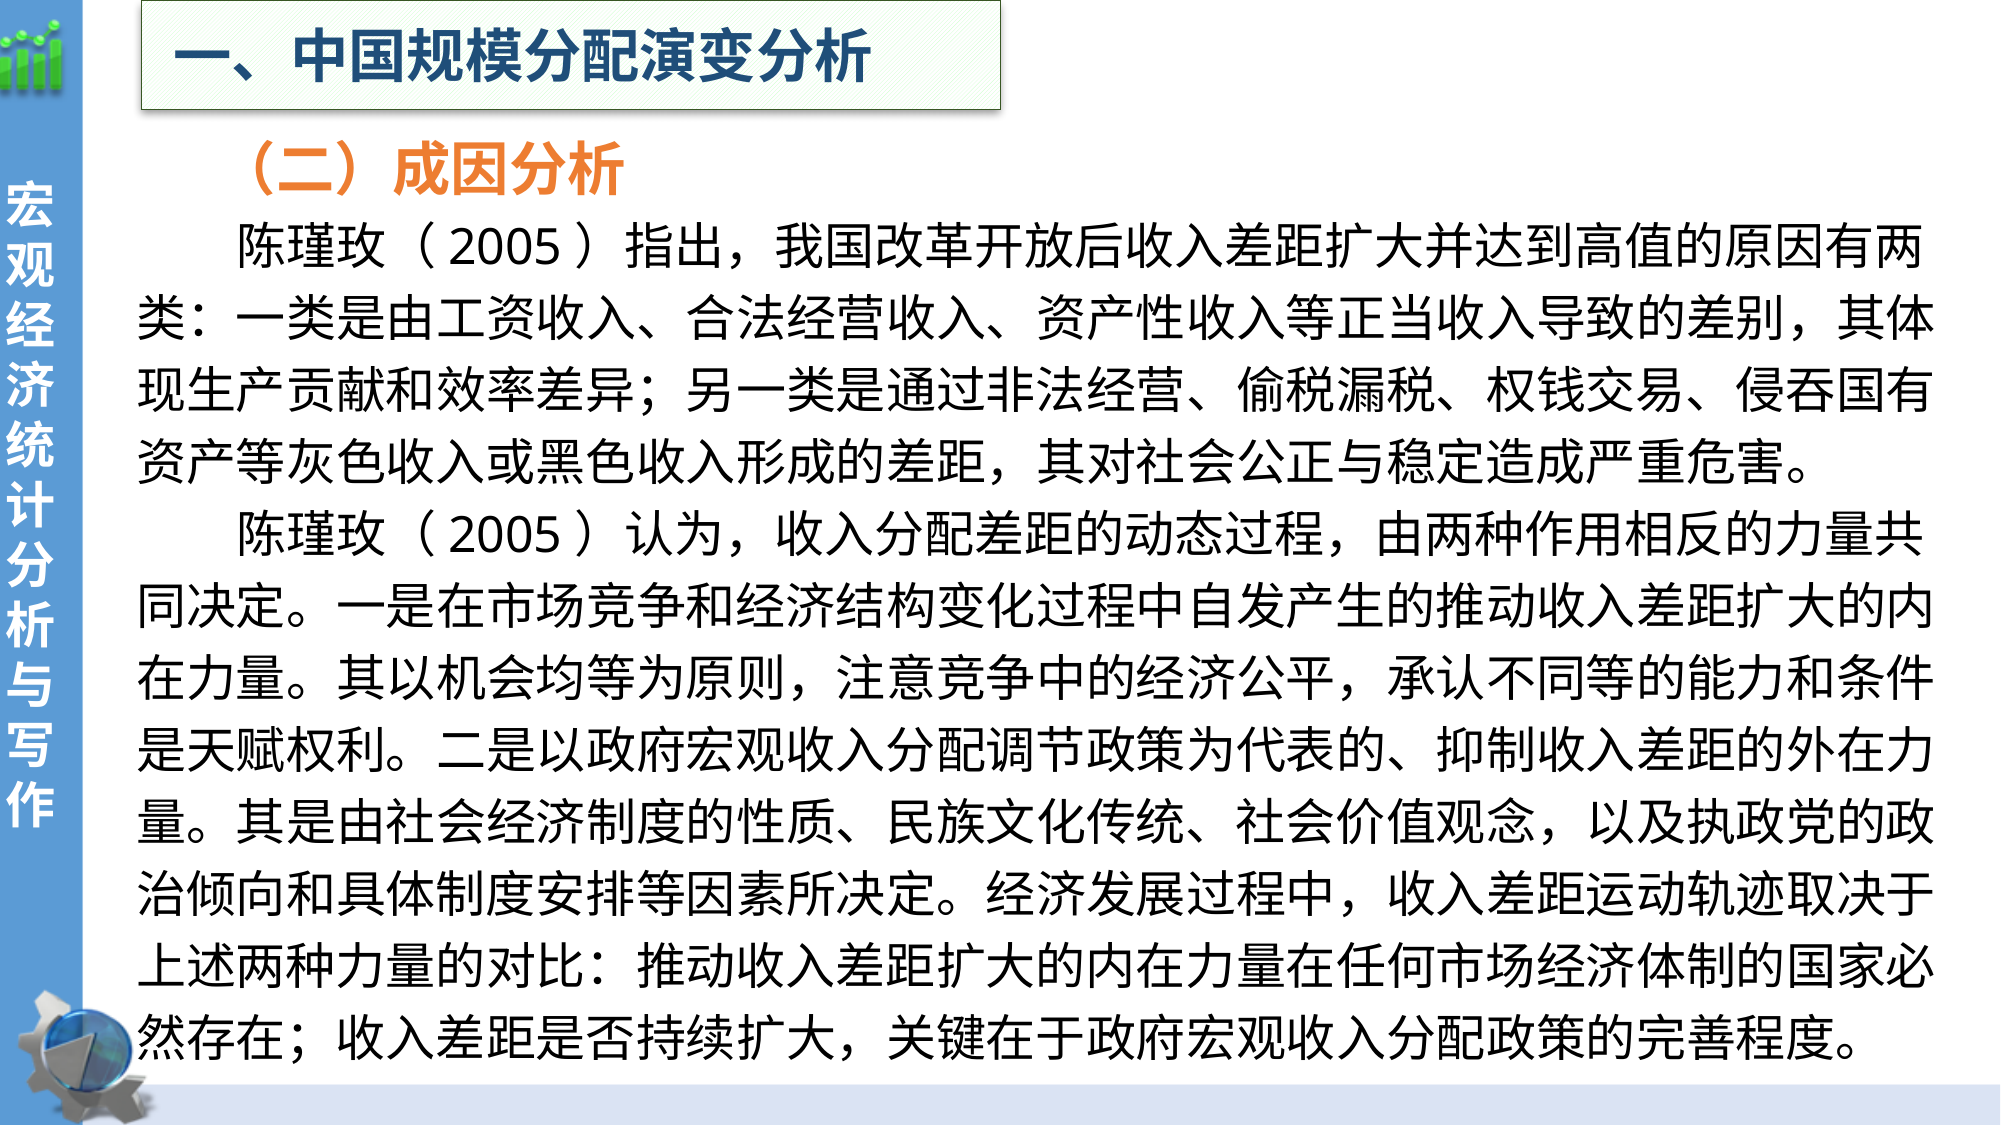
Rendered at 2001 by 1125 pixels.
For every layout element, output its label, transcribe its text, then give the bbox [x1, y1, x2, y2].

picture [1000, 0, 2001, 1125]
picture [0, 0, 141, 1125]
text_box 一、中国规模分配演变分析 [141, 0, 1000, 109]
text_box （二）成因分析 陈瑾玫（2005）指出，我国改革开放后收入差距扩大并达到高值的原因有两类：一类是由工资收入、合法经营收入、资产性收入等正当收入导致的差别，其体现生产贡献和效率差异；另一类是通过非法经营、偷税漏税、权钱交易、侵吞国有资产等灰色收入或黑色收入形成的差距，其对社会公正与稳定造成严重危害。 陈瑾玫（2005）认为，收入分配差距的动态过程，由两种作用相反的力量共同决定。一是在市场竞争和经济结构变化过程中自发产生的推动收入差距扩大的内在力量。其以机会均等为原则，注意竞争中的经济公平，承认不同等的能力和条件是天赋权利。二是以政府宏观收入分配调节政策为代表的、抑制收入差距的外在力量。其是由社会经济制度的性质、民族文化传统、社会价值观念，以及执政党的政治倾向和具体制度安排等因素所决定。经济发展过程中，收入差距运动轨迹取决于上述两种力量的对比：推动收入差距扩大的内在力量在任何市场经济体制的国家必然存在；收入差距是否持续扩大，关键在于政府宏观收入分配政策的完善程度。 [121, 90, 1977, 1125]
